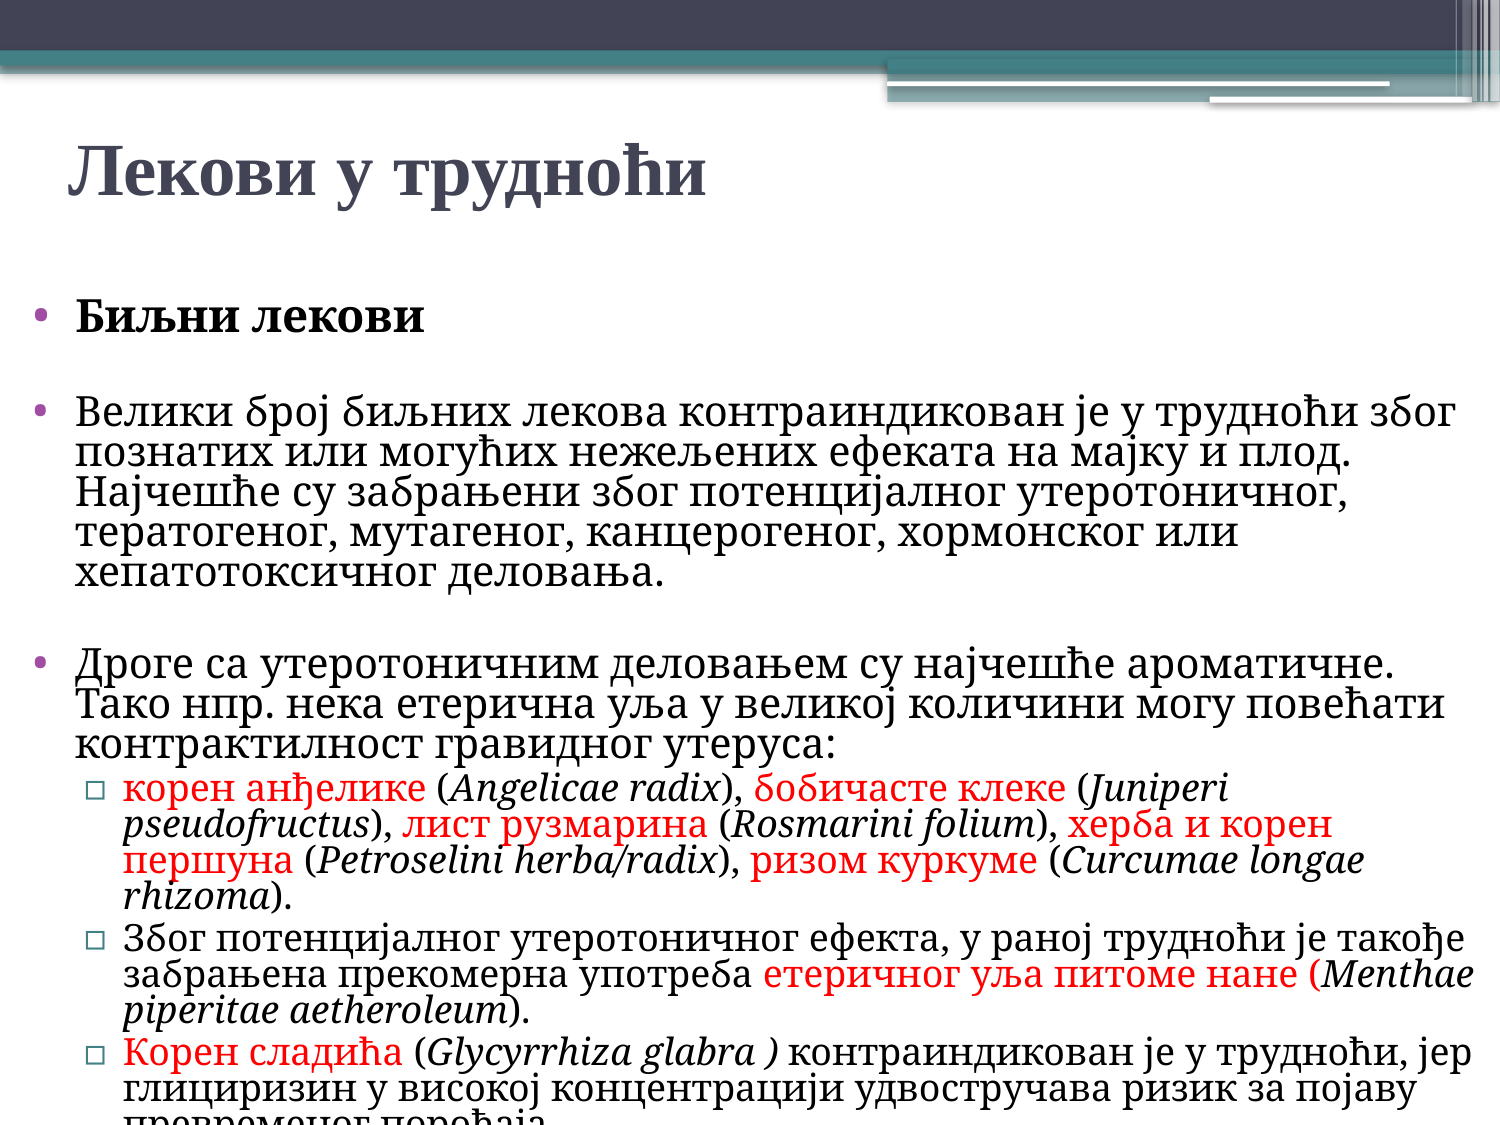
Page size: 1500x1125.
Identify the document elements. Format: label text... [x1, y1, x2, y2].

title Лекови у трудноћи [52, 77, 1404, 254]
list Биљни лекови Велики број биљних лекова контраиндикован је у трудноћи због познатих или могућих нежељених ефеката на мајку и плод. Најчешће су забрањени због потенцијалног утеротоничног, тератогеног, мутагеног, канцерогеног, хормонског или хепатотоксичног деловања. Дроге са утеротоничним деловањем су најчешће ароматичне. Тако нпр. нека етерична уља у великој количини могу повећати контрактилност гравидног утеруса: корен анђелике (Angelicae radix), бобичасте клеке (Juniperi pseudofructus), лист рузмарина (Rosmarini folium), херба и корен першуна (Petroselini herba/radix), ризом куркуме (Curcumae longae rhizoma). Због потенцијалног утеротоничног ефекта, у раној трудноћи је такође забрањена прекомерна употреба етеричног уља питоме нане (Menthae piperitae aetheroleum). Корен сладића (Glycyrrhiza glabra ) контраиндикован је у трудноћи, јер глициризин у високој концентрацији удвостручава ризик за појаву превременог порођаја. [0, 289, 1500, 1125]
